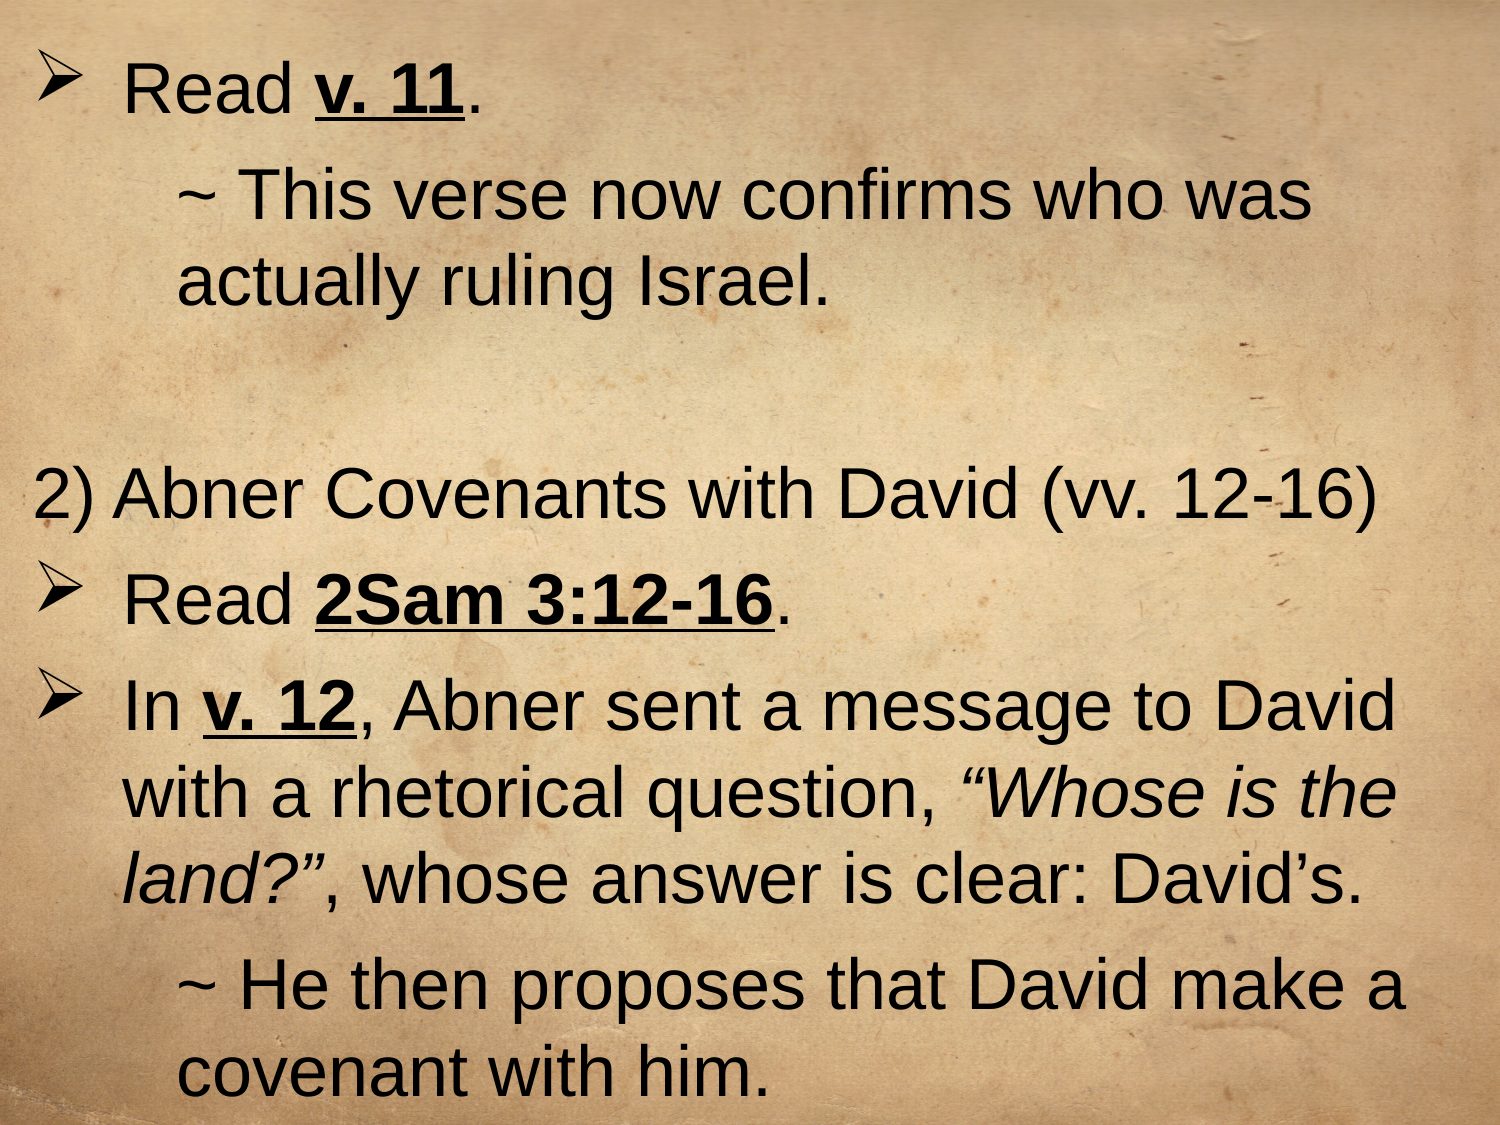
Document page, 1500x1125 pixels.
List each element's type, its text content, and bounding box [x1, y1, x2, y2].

subtitle Read v. 11. ~ This verse now confirms who was actually ruling Israel. 2) Abner Covenants with David (vv. 12-16) Read 2Sam 3:12-16. In v. 12, Abner sent a message to David with a rhetorical question, “Whose is the land?”, whose answer is clear: David’s. ~ He then proposes that David make a covenant with him. [17, 33, 1483, 1125]
picture [0, 0, 1500, 1125]
